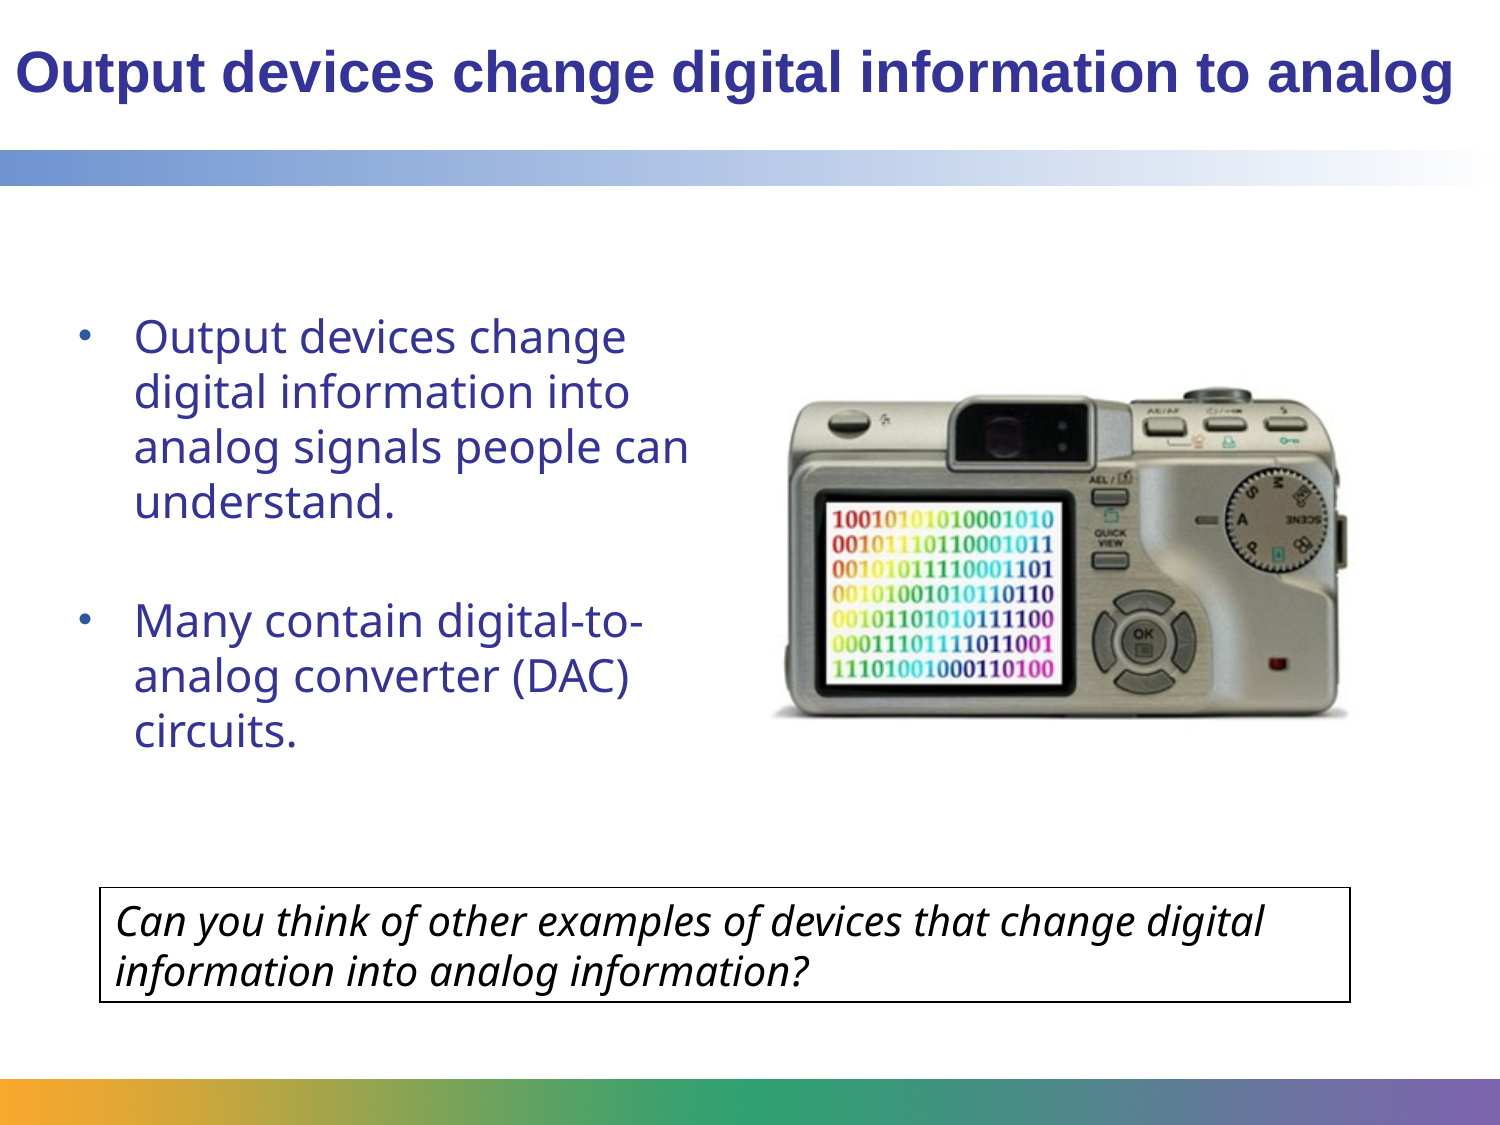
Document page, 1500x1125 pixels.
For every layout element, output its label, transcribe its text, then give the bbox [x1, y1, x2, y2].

picture [0, 1079, 1500, 1125]
title Output devices change digital information to analog [0, 0, 1500, 138]
text_box Can you think of other examples of devices that change digital information into analog information? [99, 887, 1350, 1003]
text_box Output devices change digital information into analog signals people can understand. Many contain digital-to-analog converter (DAC) circuits. [62, 299, 738, 1038]
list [738, 337, 1387, 772]
